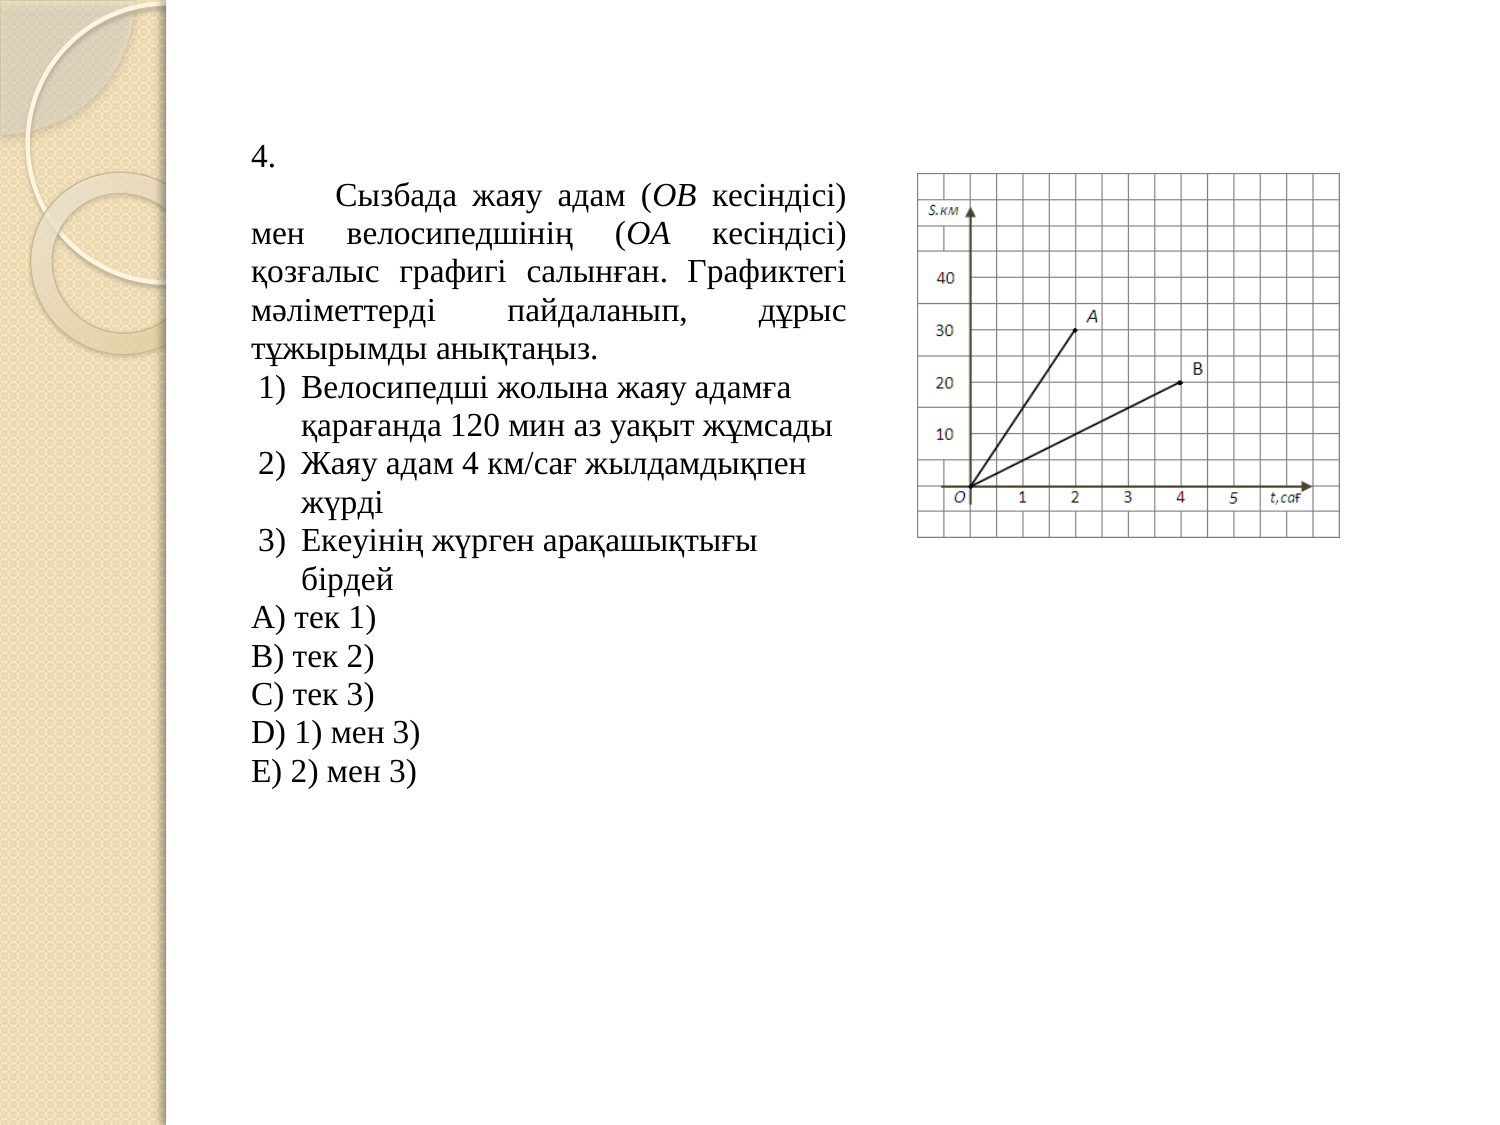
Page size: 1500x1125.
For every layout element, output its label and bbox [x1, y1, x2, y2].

picture [236, 136, 1381, 791]
